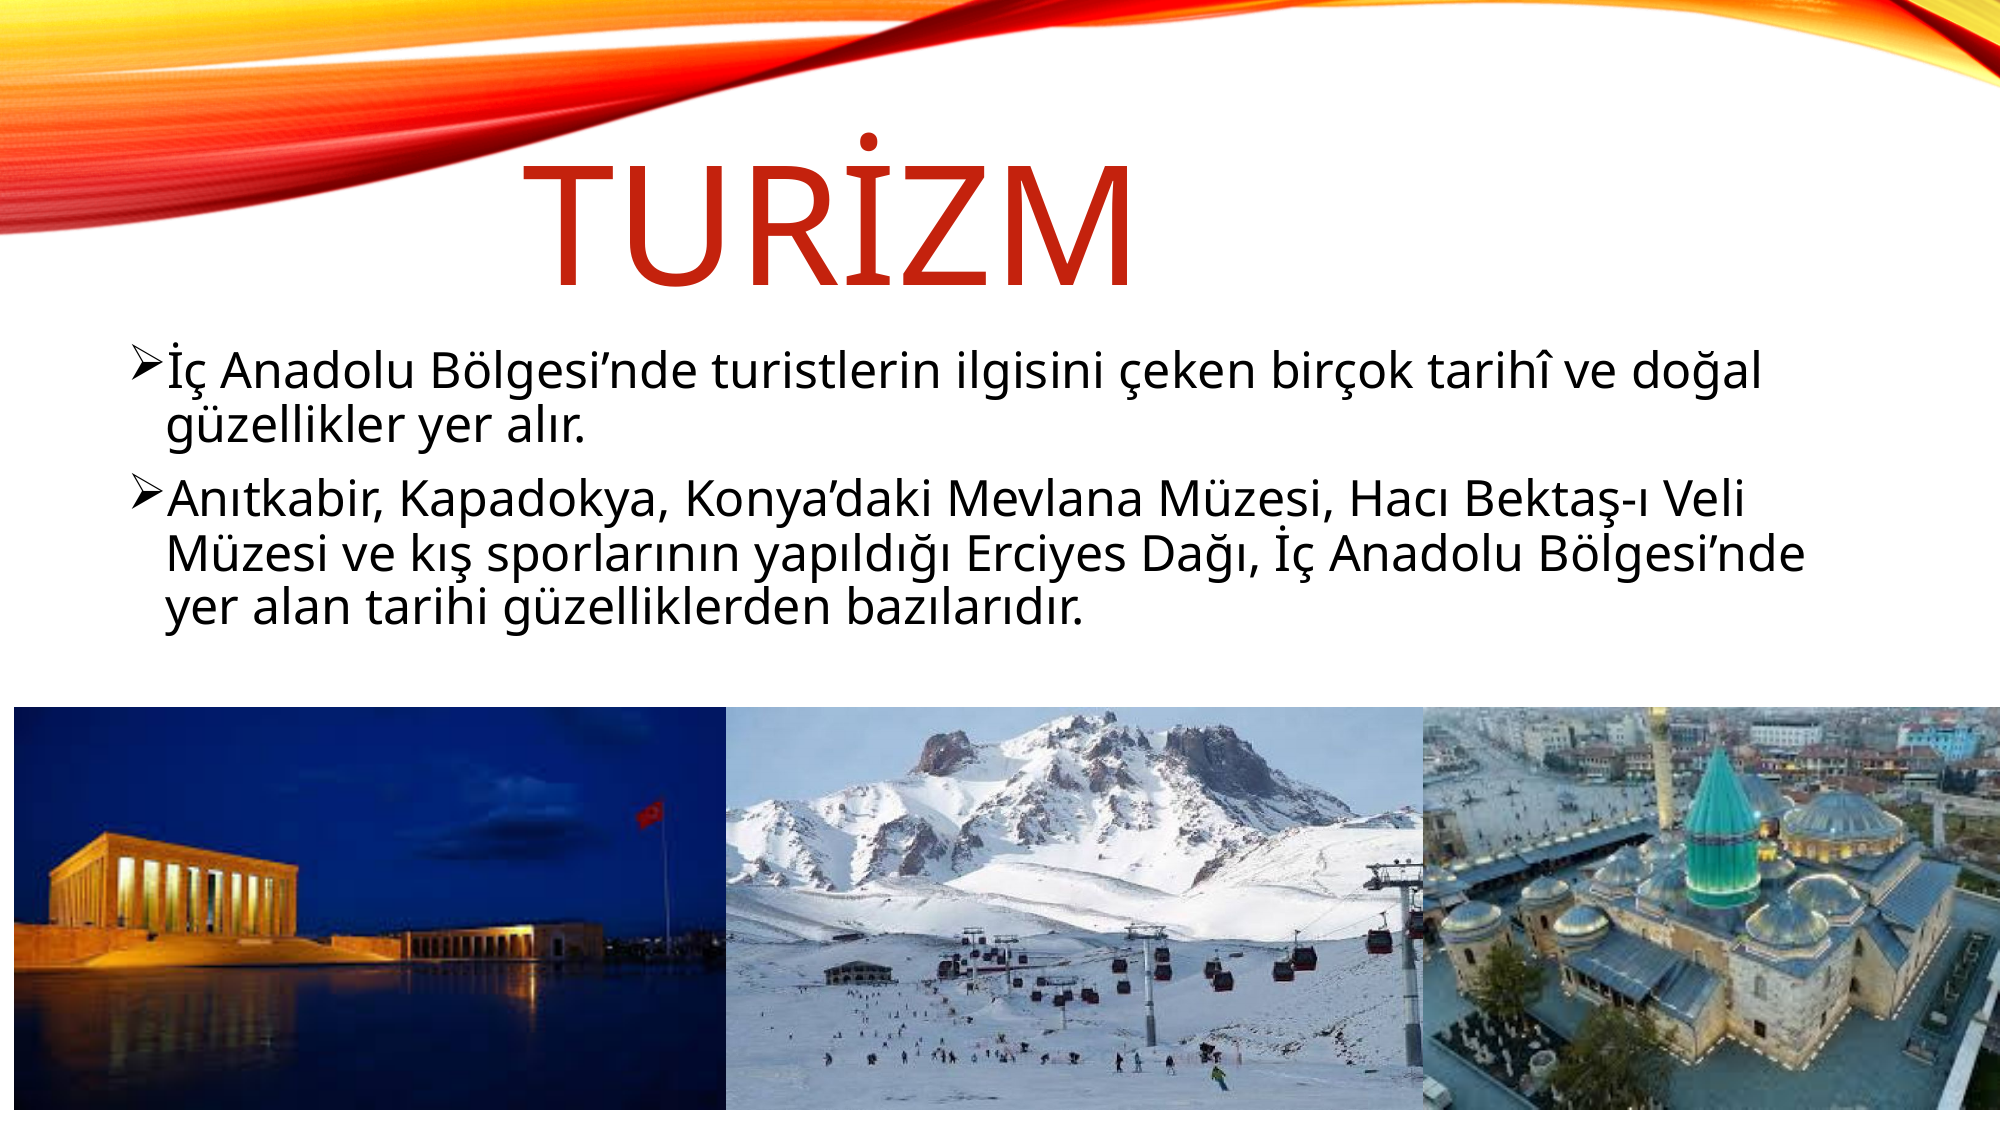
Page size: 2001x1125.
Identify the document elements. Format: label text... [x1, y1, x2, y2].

list İç Anadolu Bölgesi’nde turistlerin ilgisini çeken birçok tarihî ve doğal güzellikler yer alır. Anıtkabir, Kapadokya, Konya’daki Mevlana Müzesi, Hacı Bektaş-ı Veli Müzesi ve kış sporlarının yapıldığı Erciyes Dağı, İç Anadolu Bölgesi’nde yer alan tarihi güzelliklerden bazılarıdır. [112, 337, 1888, 707]
picture [14, 707, 2000, 1110]
picture [0, 0, 2000, 237]
title Turizm [474, 125, 1888, 337]
